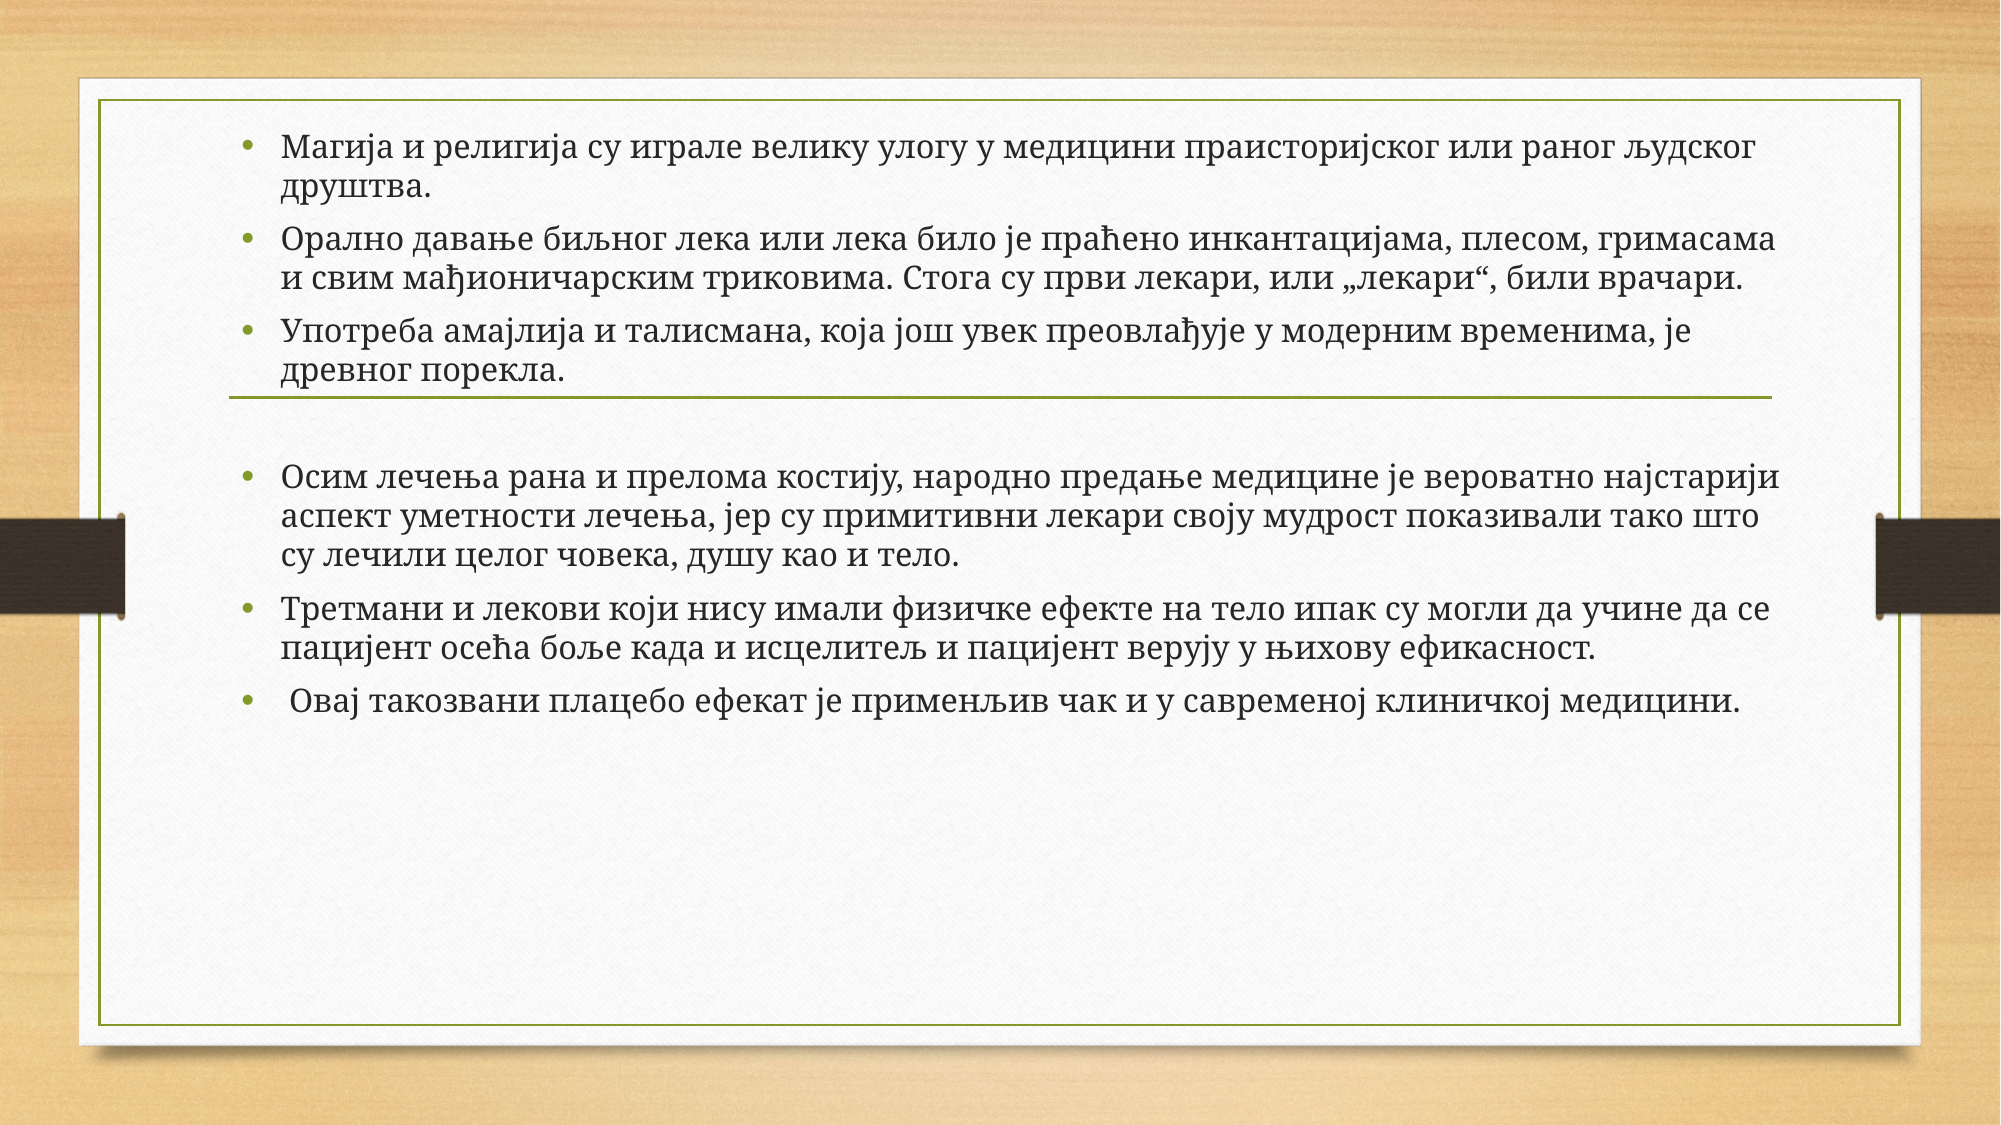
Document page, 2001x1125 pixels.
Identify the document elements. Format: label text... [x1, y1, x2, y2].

picture [0, 0, 2001, 1125]
list Магија и религија су играле велику улогу у медицини праисторијског или раног људског друштва. Орално давање биљног лека или лека било је праћено инкантацијама, плесом, гримасама и свим мађионичарским триковима. Стога су први лекари, или „лекари“, били врачари. Употреба амајлија и талисмана, која још увек преовлађује у модерним временима, је древног порекла. Осим лечења рана и прелома костију, народно предање медицине је вероватно најстарији аспект уметности лечења, јер су примитивни лекари своју мудрост показивали тако што су лечили целог човека, душу као и тело. Третмани и лекови који нису имали физичке ефекте на тело ипак су могли да учине да се пацијент осећа боље када и исцелитељ и пацијент верују у њихову ефикасност. Овај такозвани плацебо ефекат је применљив чак и у савременој клиничкој медицини. [226, 118, 1802, 793]
